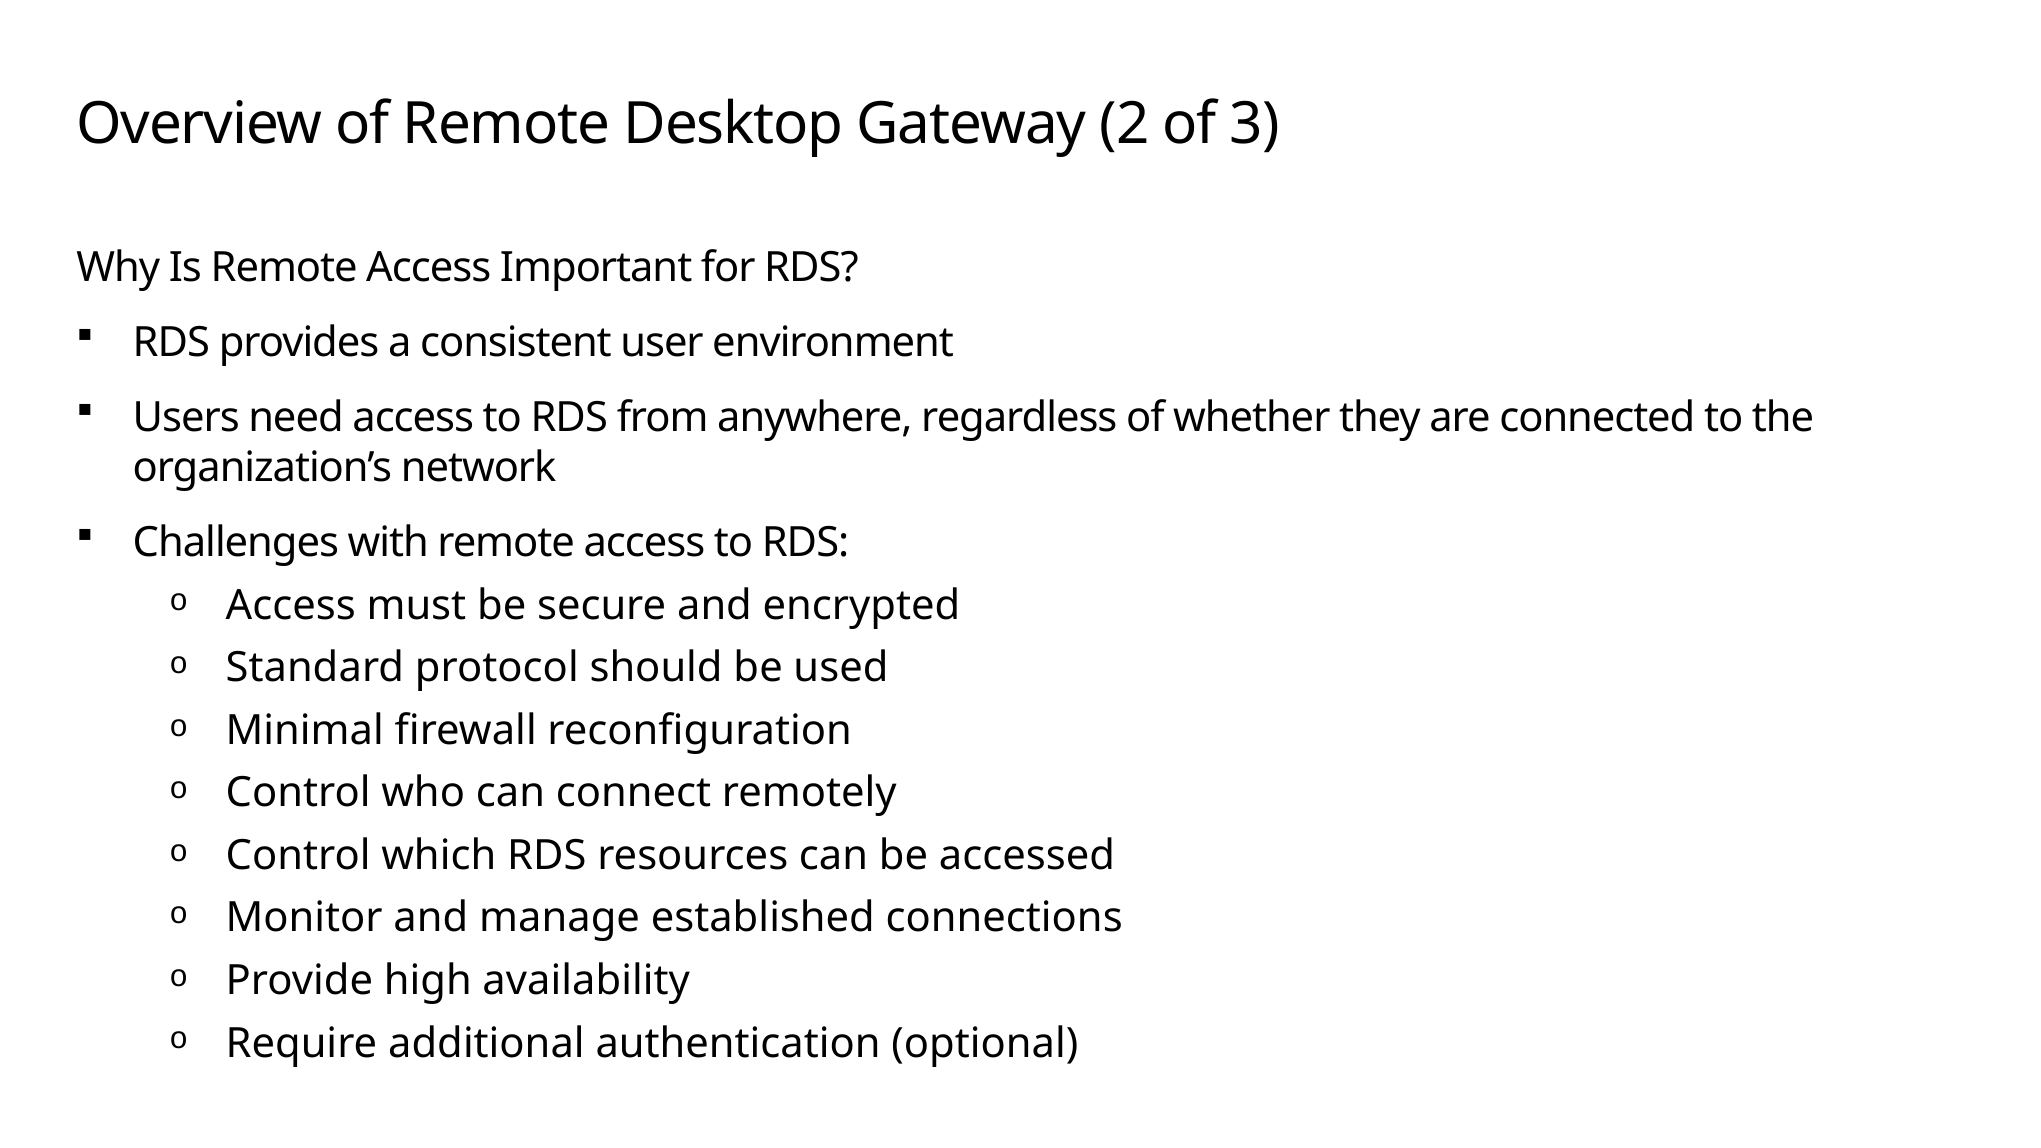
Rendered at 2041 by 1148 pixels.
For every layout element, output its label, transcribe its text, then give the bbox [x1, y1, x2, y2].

list Why Is Remote Access Important for RDS? RDS provides a consistent user environment Users need access to RDS from anywhere, regardless of whether they are connected to the organization’s network Challenges with remote access to RDS: Access must be secure and encrypted Standard protocol should be used Minimal firewall reconfiguration Control who can connect remotely Control which RDS resources can be accessed Monitor and manage established connections Provide high availability Require additional authentication (optional) [76, 240, 1968, 1074]
title Overview of Remote Desktop Gateway (2 of 3) [76, 93, 1968, 161]
